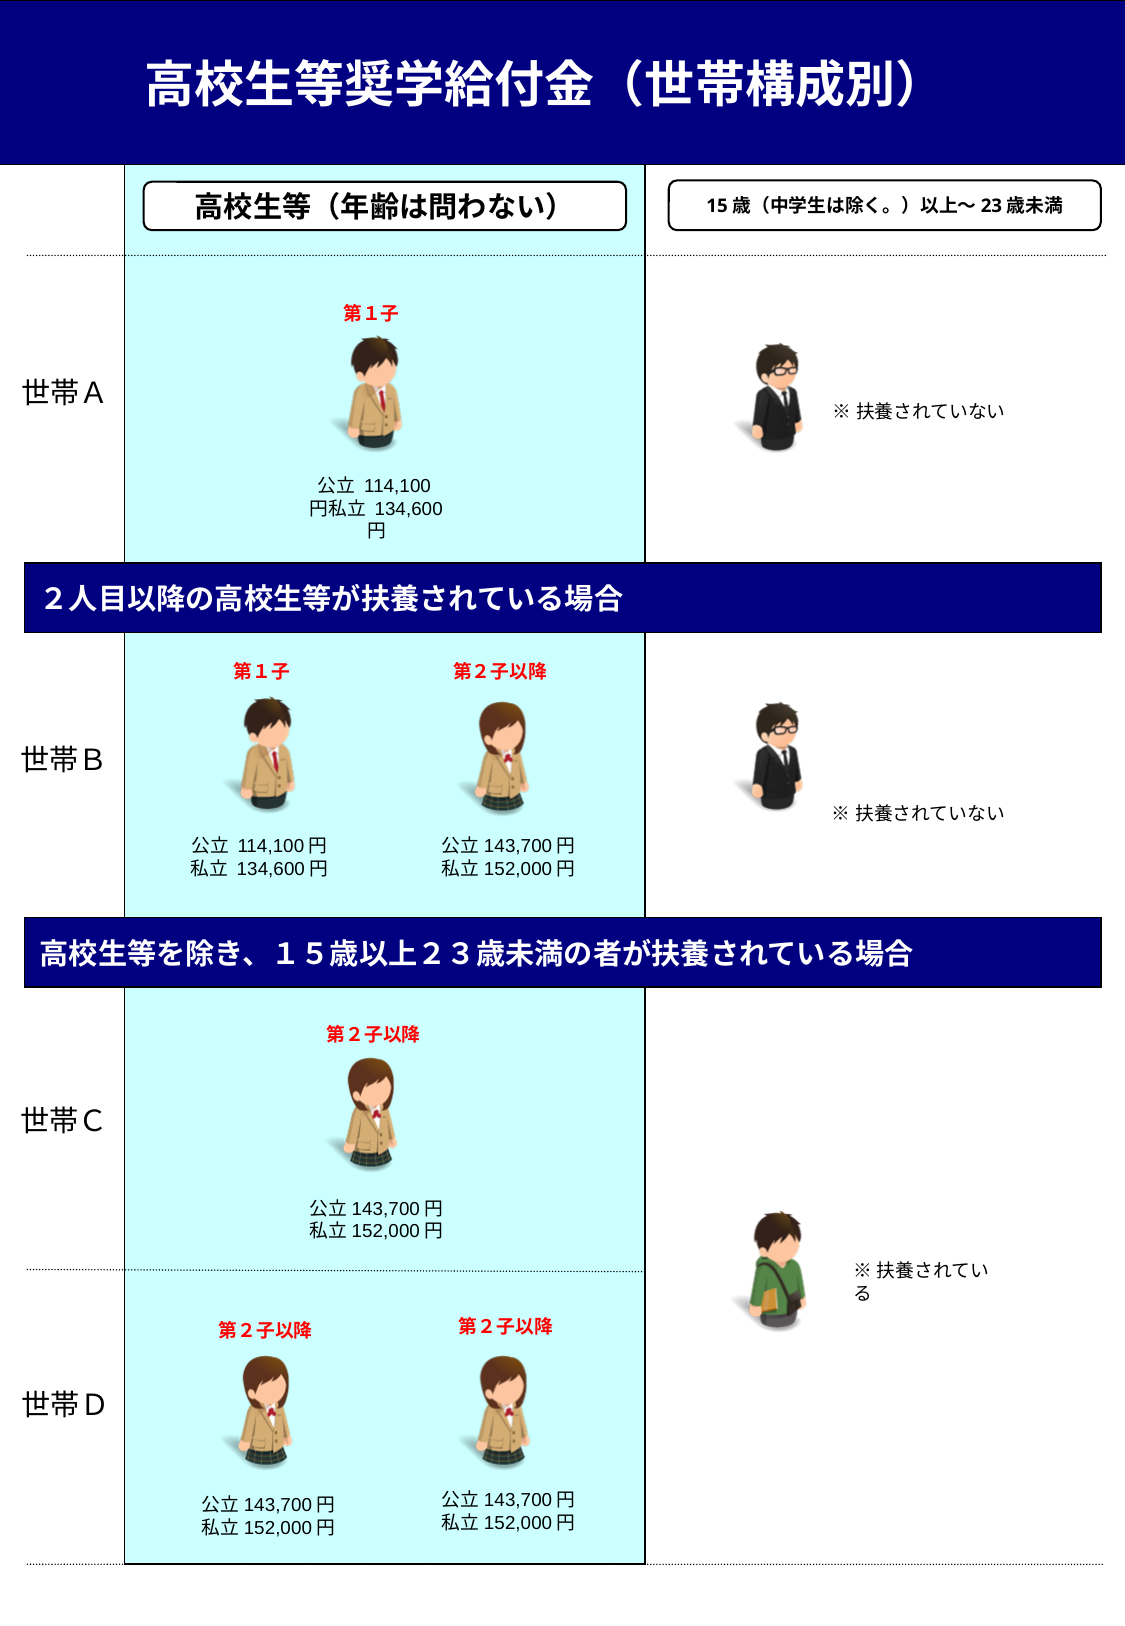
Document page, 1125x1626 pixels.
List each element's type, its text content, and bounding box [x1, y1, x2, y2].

text_box [124, 988, 646, 1565]
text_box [186, 1311, 351, 1547]
picture [708, 330, 839, 461]
picture [300, 1046, 432, 1178]
text_box 世帯Ｃ [0, 1094, 132, 1145]
text_box [124, 633, 646, 917]
picture [708, 690, 839, 820]
text_box 高校生等を除き、１５歳以上２３歳未満の者が扶養されている場合 [24, 917, 1101, 988]
picture [198, 688, 329, 819]
text_box 高校生等（年齢は問わない） [141, 179, 629, 233]
text_box ※扶養されている [845, 1251, 1011, 1312]
text_box 世帯Ａ [4, 366, 127, 417]
picture [708, 1204, 839, 1335]
text_box ※扶養されていない [817, 794, 1031, 832]
text_box 高校生等奨学給付金（世帯構成別） [0, 0, 1125, 165]
text_box ２人目以降の高校生等が扶養されている場合 [24, 562, 1101, 633]
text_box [282, 293, 461, 528]
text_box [426, 1306, 591, 1542]
picture [432, 1344, 564, 1475]
picture [432, 690, 563, 821]
text_box 世帯Ｄ [6, 1378, 125, 1429]
text_box 世帯Ｂ [0, 733, 136, 784]
text_box 15歳（中学生は除く。）以上～23歳未満 [666, 178, 1104, 233]
picture [195, 1344, 327, 1475]
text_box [172, 652, 351, 888]
text_box [124, 165, 646, 562]
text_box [294, 1014, 459, 1250]
picture [304, 326, 436, 457]
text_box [376, 652, 598, 888]
text_box ※扶養されていない [845, 391, 1032, 430]
